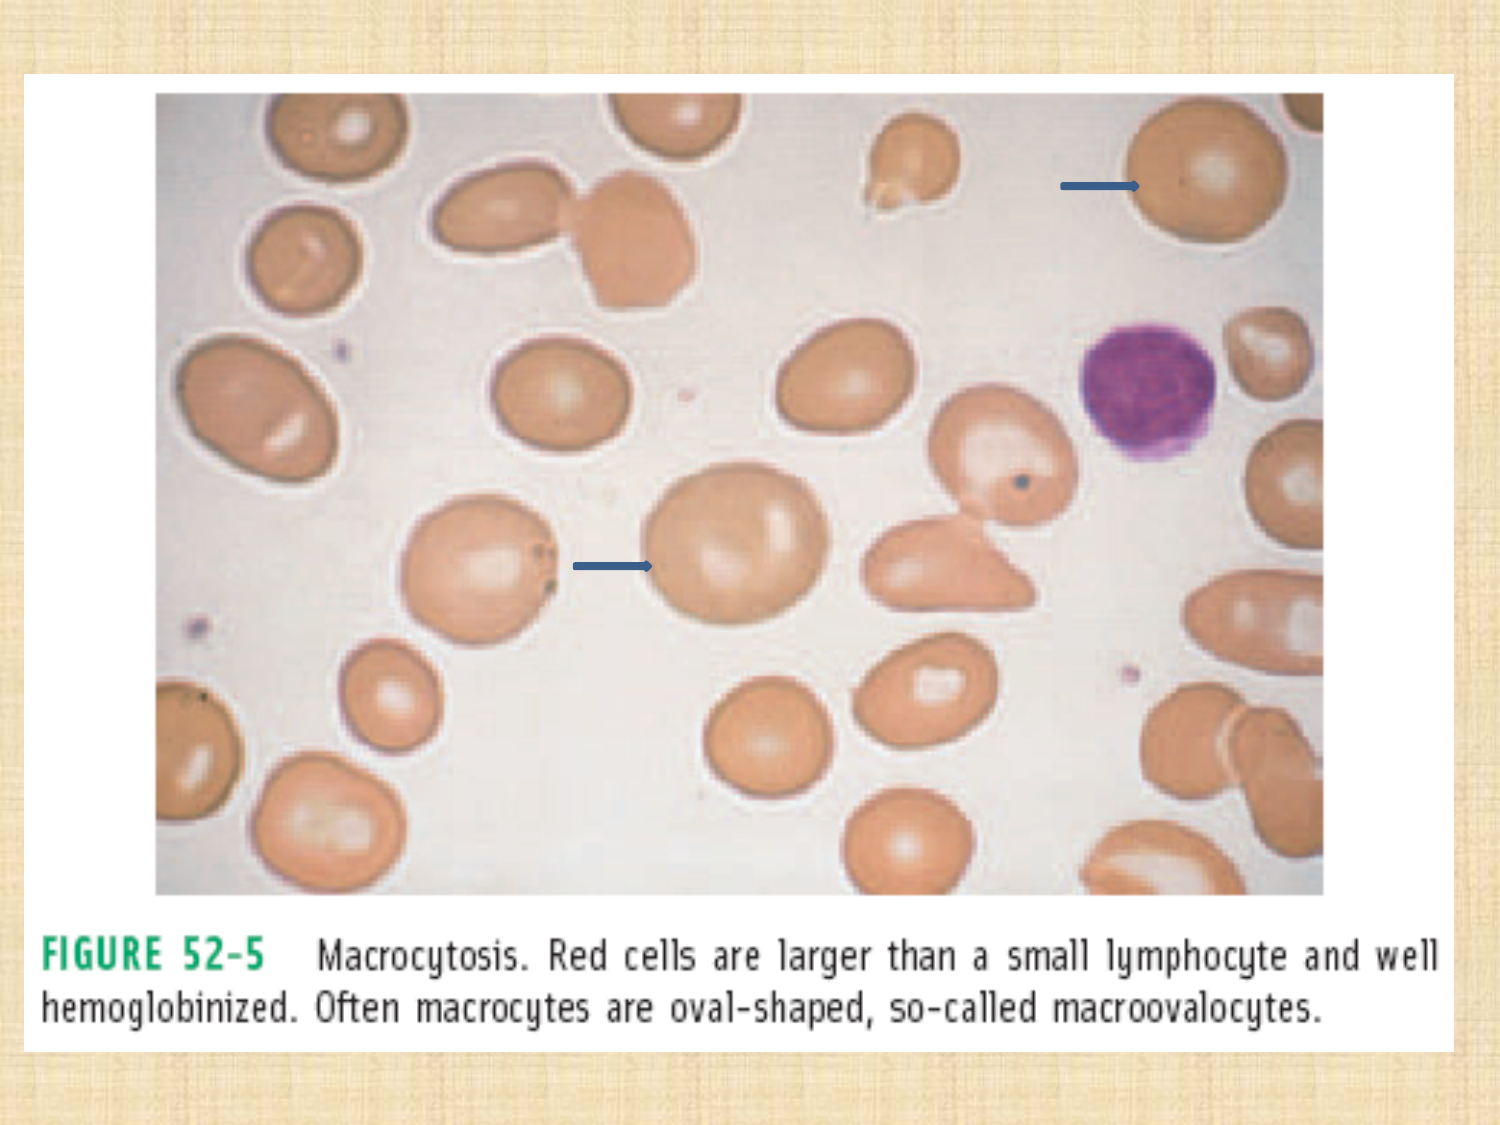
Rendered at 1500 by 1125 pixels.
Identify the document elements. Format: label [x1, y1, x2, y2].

list [24, 74, 1454, 1052]
